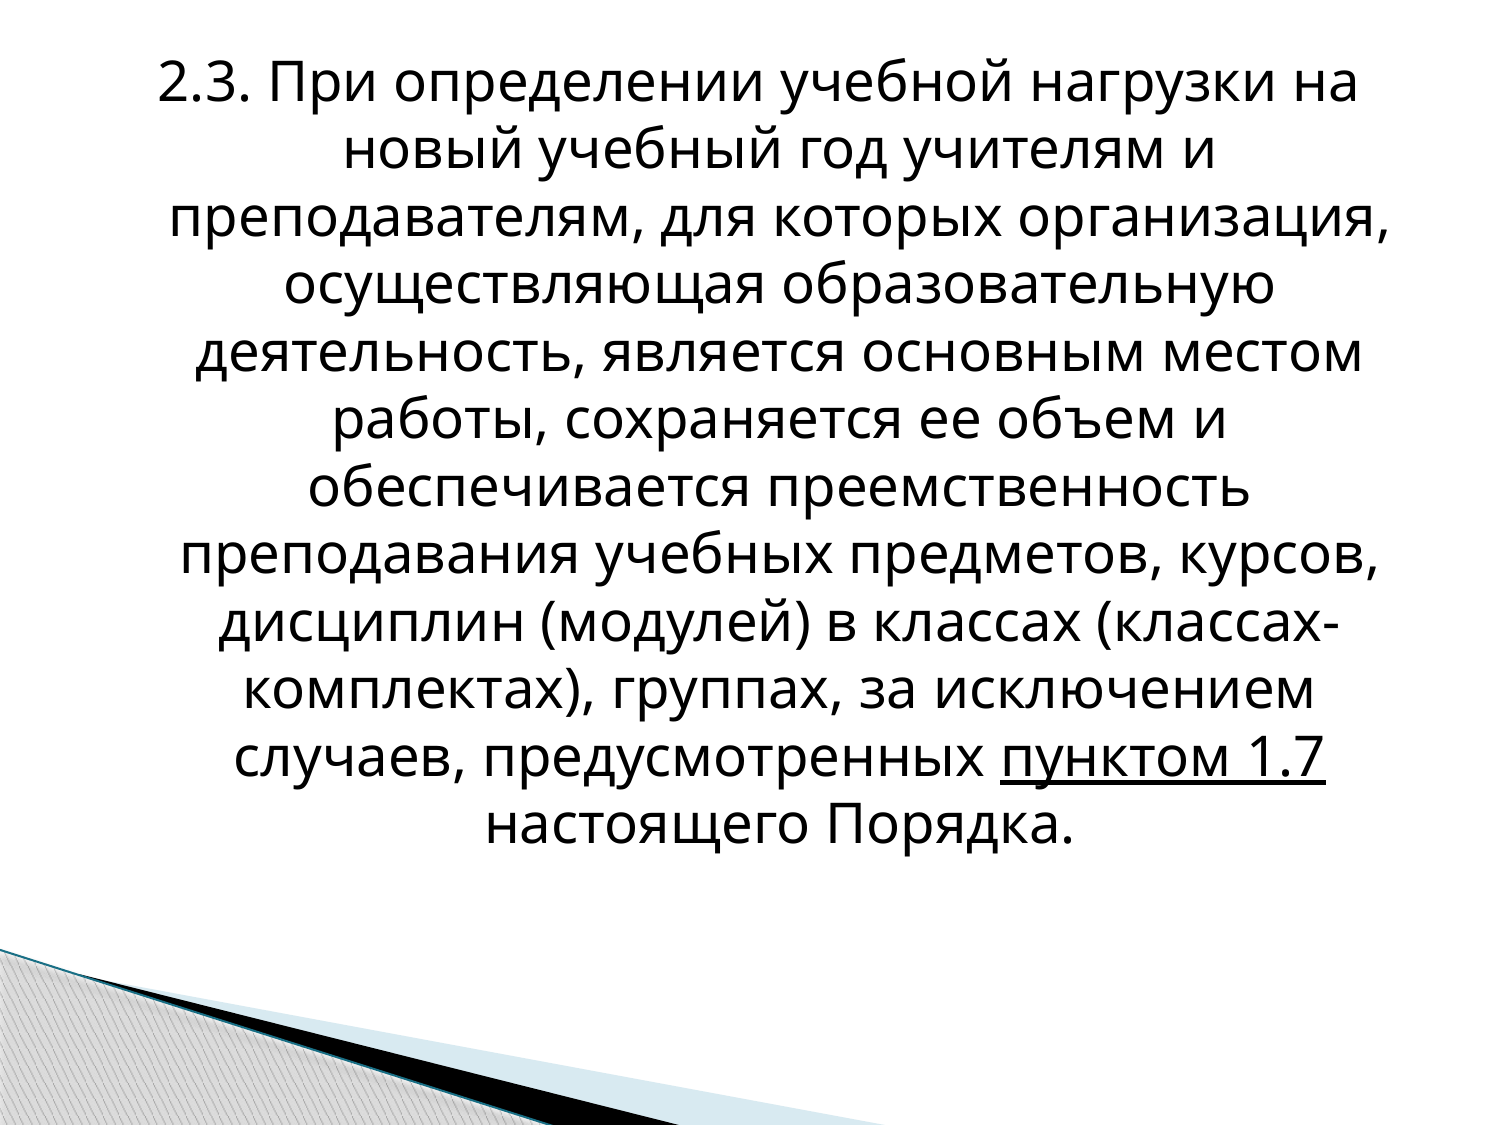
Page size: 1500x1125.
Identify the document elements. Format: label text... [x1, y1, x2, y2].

list 2.3. При определении учебной нагрузки на новый учебный год учителям и преподавателям, для которых организация, осуществляющая образовательную деятельность, является основным местом работы, сохраняется ее объем и обеспечивается преемственность преподавания учебных предметов, курсов, дисциплин (модулей) в классах (классах-комплектах), группах, за исключением случаев, предусмотренных пунктом 1.7 настоящего Порядка. [75, 37, 1425, 1005]
